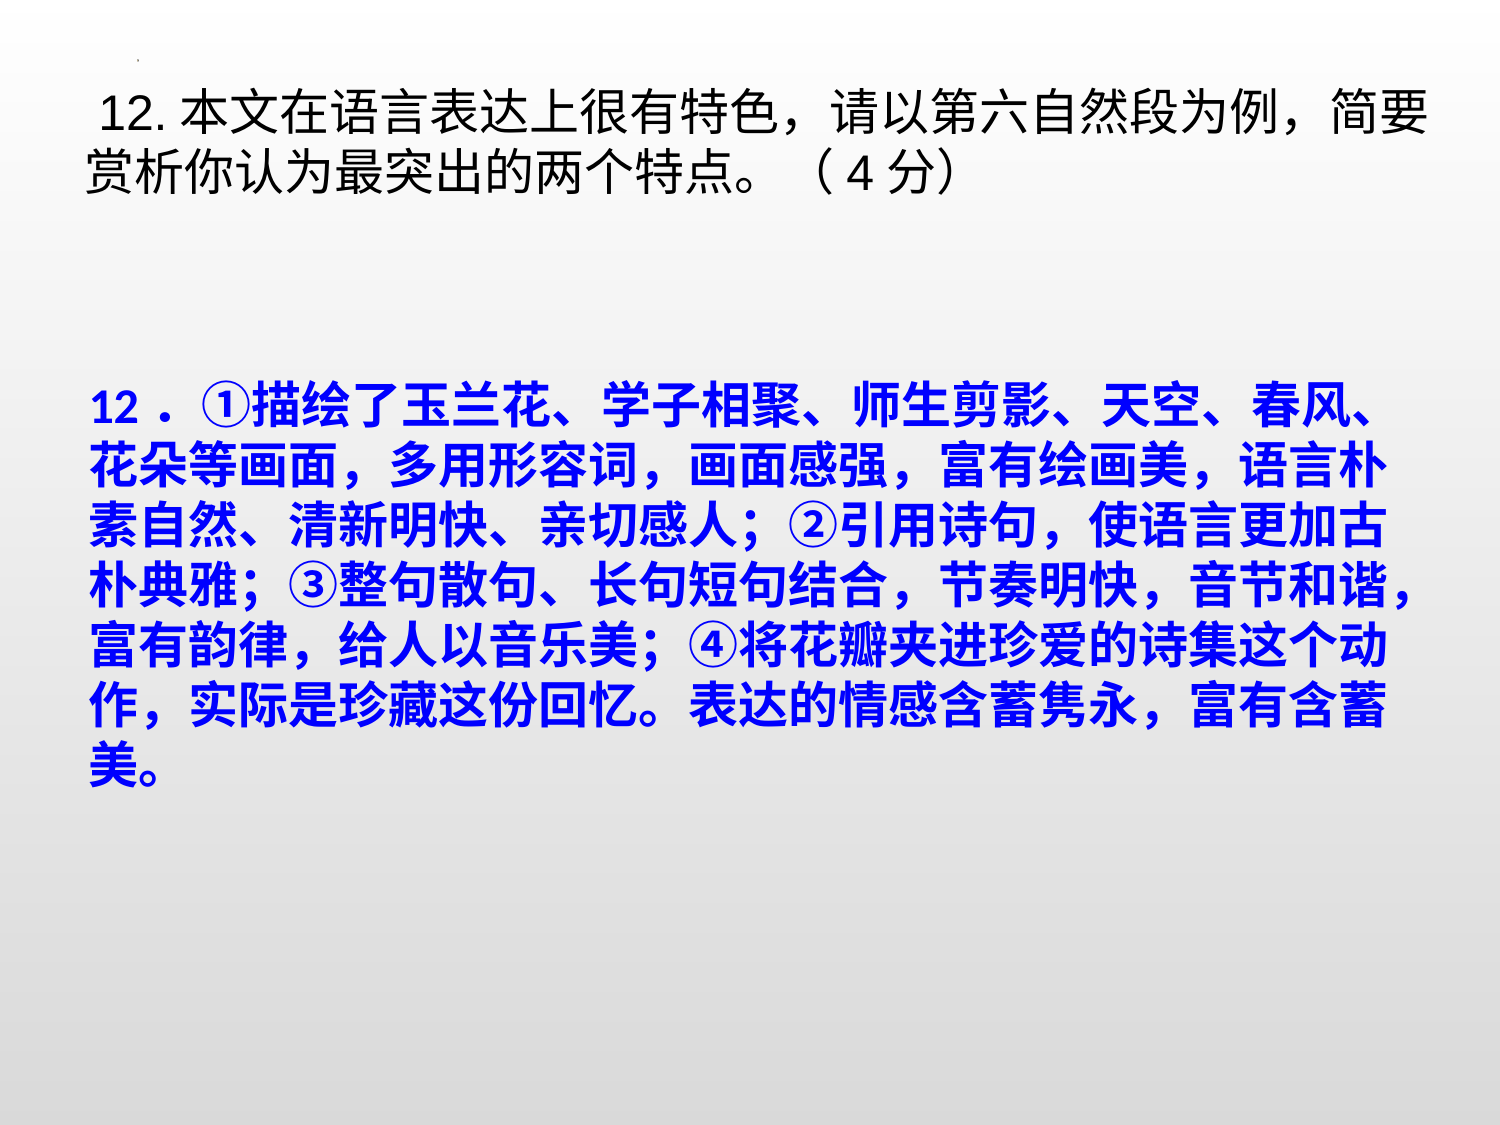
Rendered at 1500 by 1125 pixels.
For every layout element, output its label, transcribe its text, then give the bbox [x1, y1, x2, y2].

text_box 12．①描绘了玉兰花、学子相聚、师生剪影、天空、春风、花朵等画面，多用形容词，画面感强，富有绘画美，语言朴素自然、清新明快、亲切感人；②引用诗句，使语言更加古朴典雅；③整句散句、长句短句结合，节奏明快，音节和谐，富有韵律，给人以音乐美；④将花瓣夹进珍爱的诗集这个动作，实际是珍藏这份回忆。表达的情感含蓄隽永，富有含蓄美。 [73, 365, 1450, 801]
text_box 12.本文在语言表达上很有特色，请以第六自然段为例，简要赏析你认为最突出的两个特点。（4分） [69, 73, 1479, 208]
